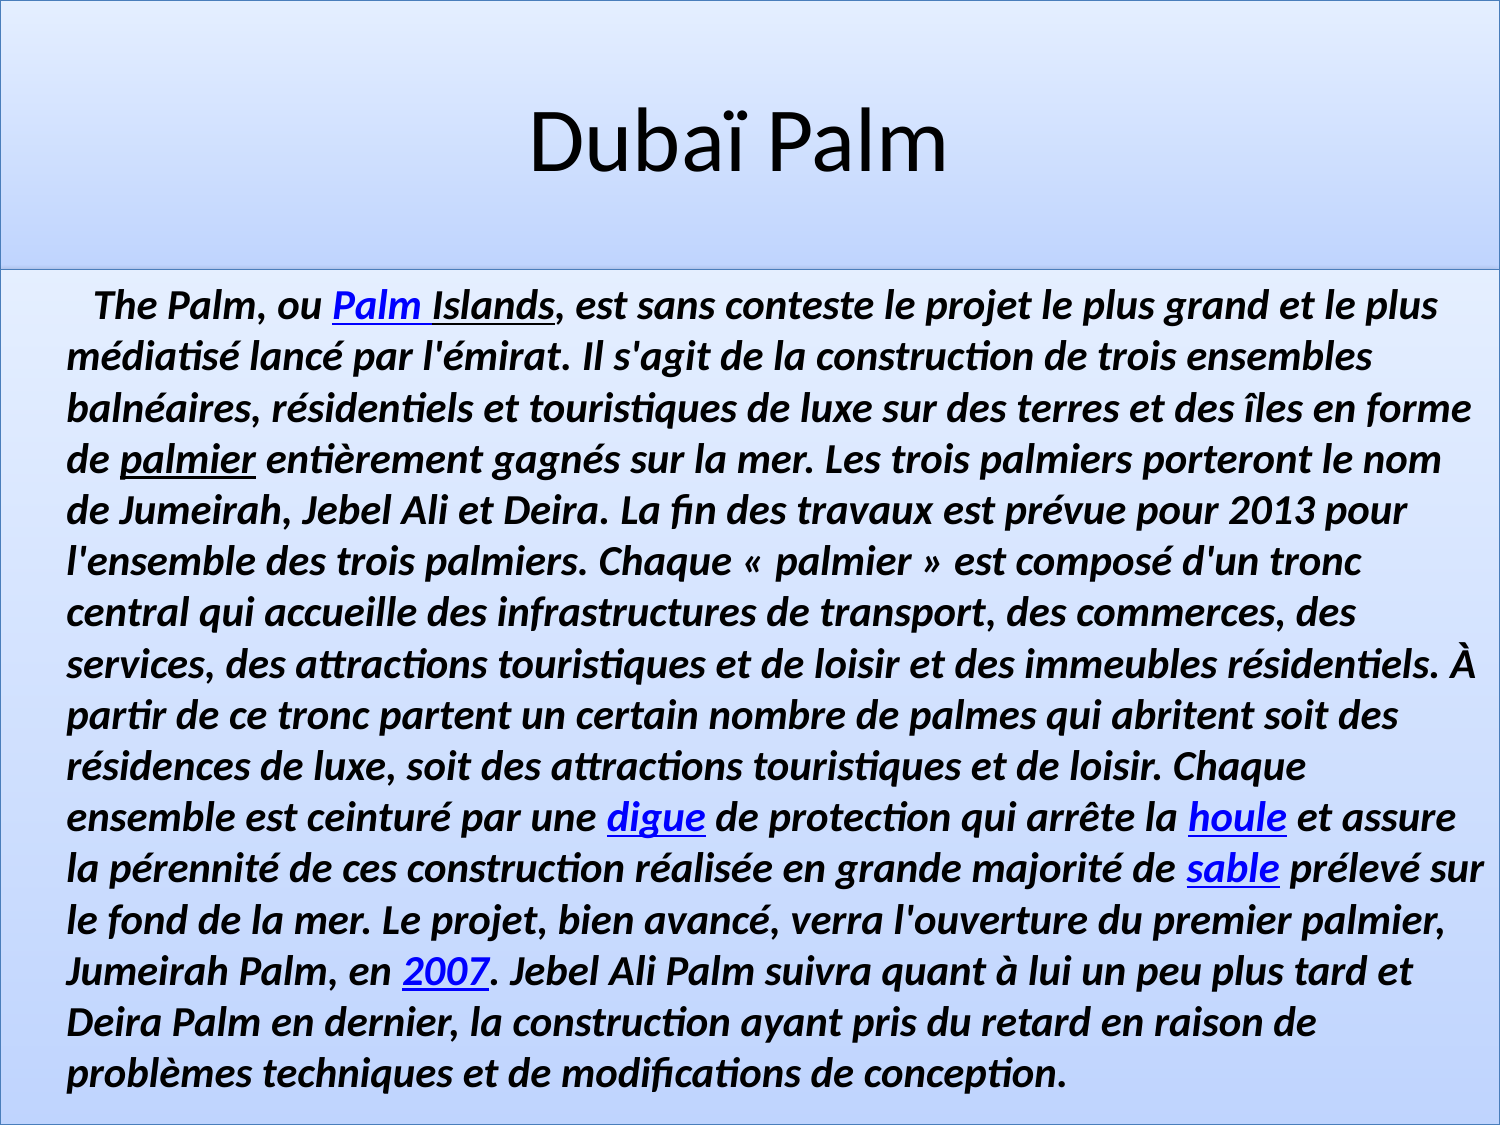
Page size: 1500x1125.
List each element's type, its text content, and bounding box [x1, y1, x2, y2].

title Dubaï Palm [0, 0, 1500, 268]
list The Palm, ou Palm Islands, est sans conteste le projet le plus grand et le plus médiatisé lancé par l'émirat. Il s'agit de la construction de trois ensembles balnéaires, résidentiels et touristiques de luxe sur des terres et des îles en forme de palmier entièrement gagnés sur la mer. Les trois palmiers porteront le nom de Jumeirah, Jebel Ali et Deira. La fin des travaux est prévue pour 2013 pour l'ensemble des trois palmiers. Chaque « palmier » est composé d'un tronc central qui accueille des infrastructures de transport, des commerces, des services, des attractions touristiques et de loisir et des immeubles résidentiels. À partir de ce tronc partent un certain nombre de palmes qui abritent soit des résidences de luxe, soit des attractions touristiques et de loisir. Chaque ensemble est ceinturé par une digue de protection qui arrête la houle et assure la pérennité de ces construction réalisée en grande majorité de sable prélevé sur le fond de la mer. Le projet, bien avancé, verra l'ouverture du premier palmier, Jumeirah Palm, en 2007. Jebel Ali Palm suivra quant à lui un peu plus tard et Deira Palm en dernier, la construction ayant pris du retard en raison de problèmes techniques et de modifications de conception. [0, 269, 1500, 1125]
